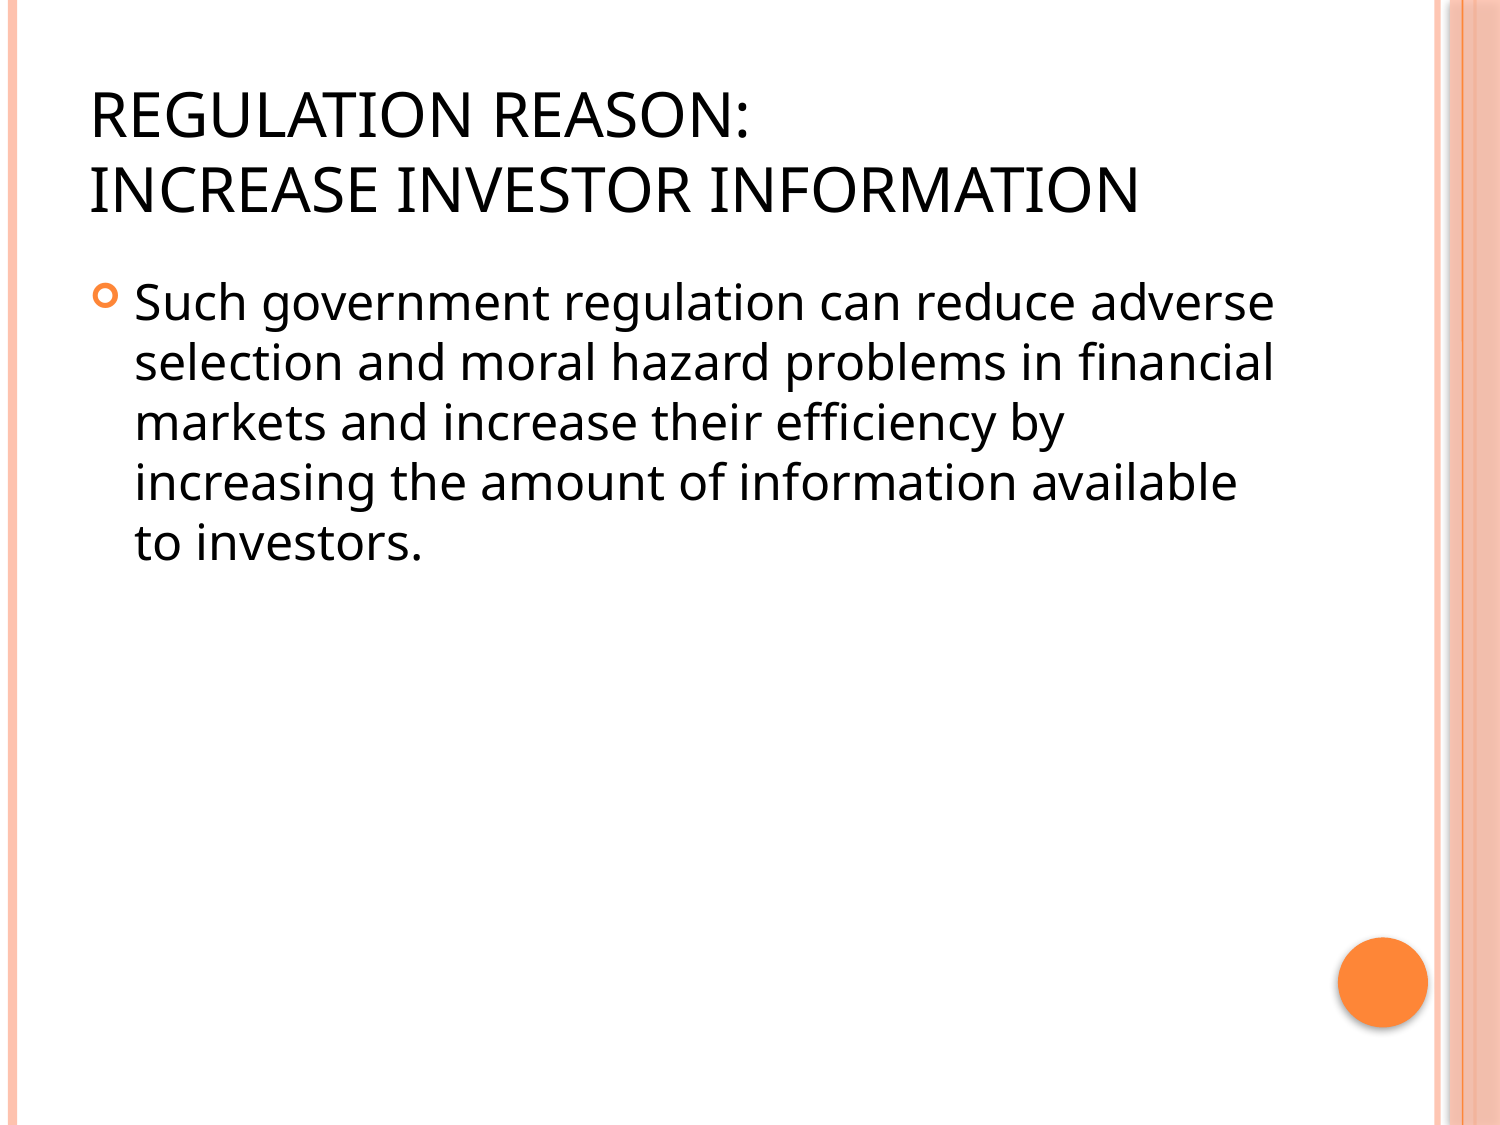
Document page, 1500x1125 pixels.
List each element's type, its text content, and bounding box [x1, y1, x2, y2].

title Regulation Reason: Increase Investor Information [75, 45, 1300, 233]
list Such government regulation can reduce adverse selection and moral hazard problems in financial markets and increase their efficiency by increasing the amount of information available to investors. [75, 262, 1300, 1062]
